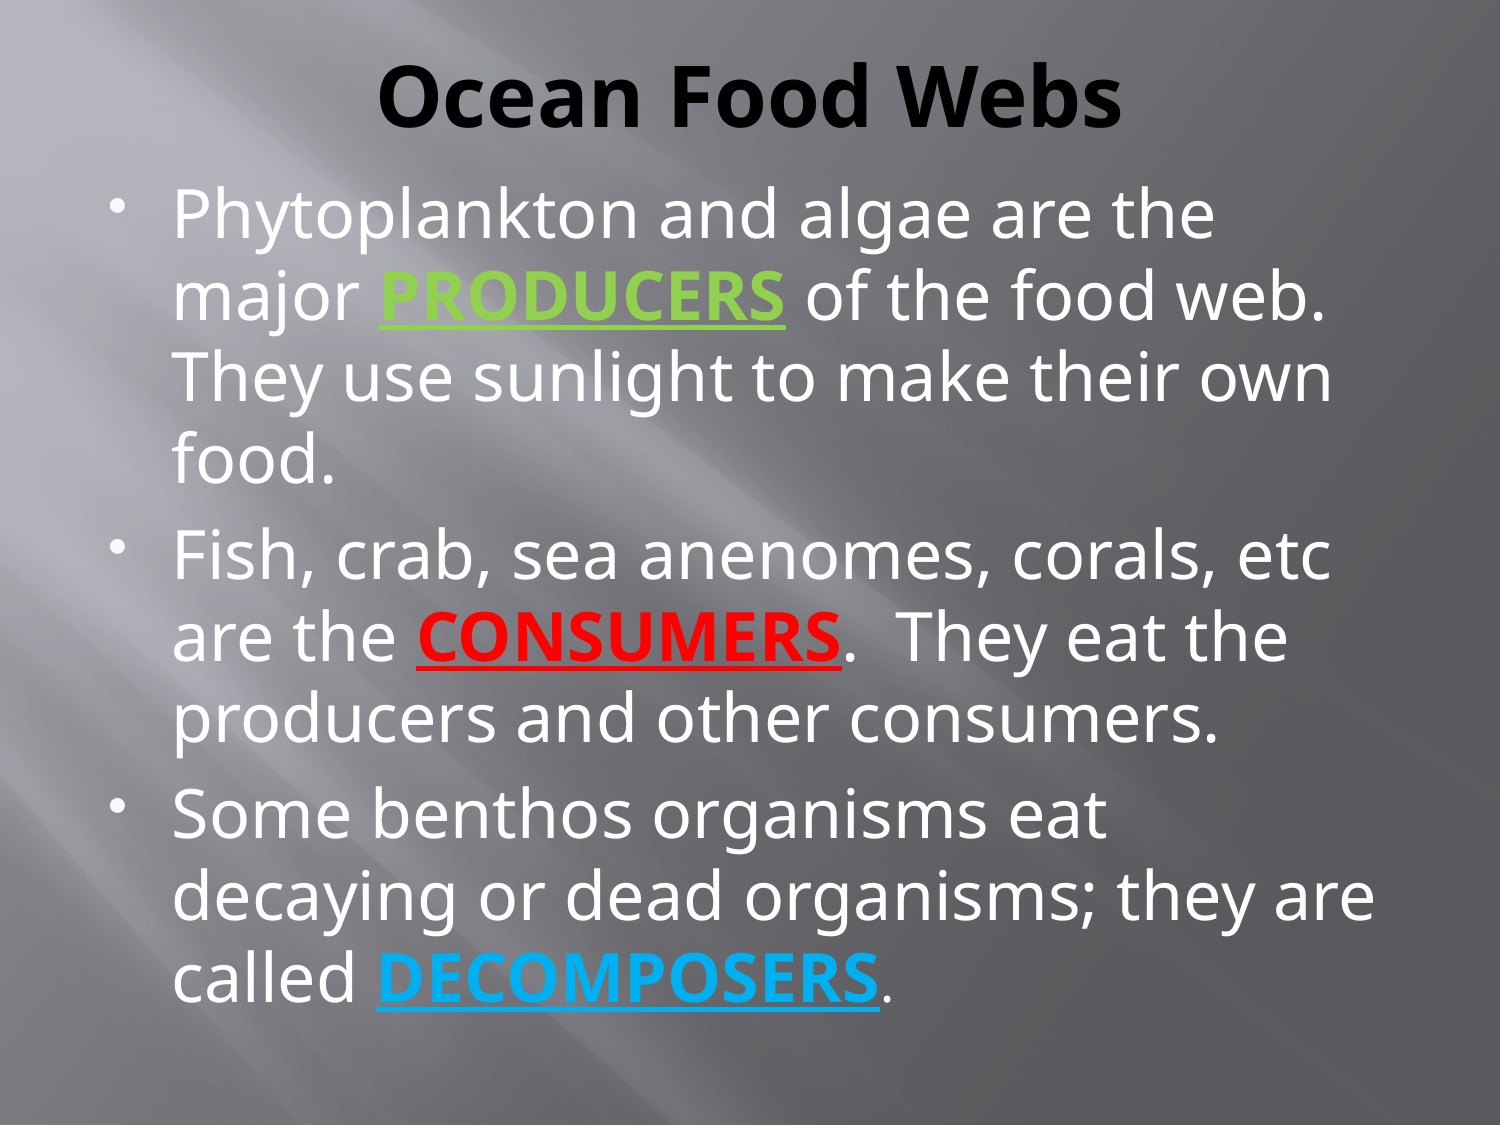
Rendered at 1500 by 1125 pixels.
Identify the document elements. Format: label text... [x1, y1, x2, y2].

title Ocean Food Webs [75, 0, 1425, 162]
list Phytoplankton and algae are the major PRODUCERS of the food web. They use sunlight to make their own food. Fish, crab, sea anenomes, corals, etc are the CONSUMERS. They eat the producers and other consumers. Some benthos organisms eat decaying or dead organisms; they are called DECOMPOSERS. [75, 162, 1425, 1035]
